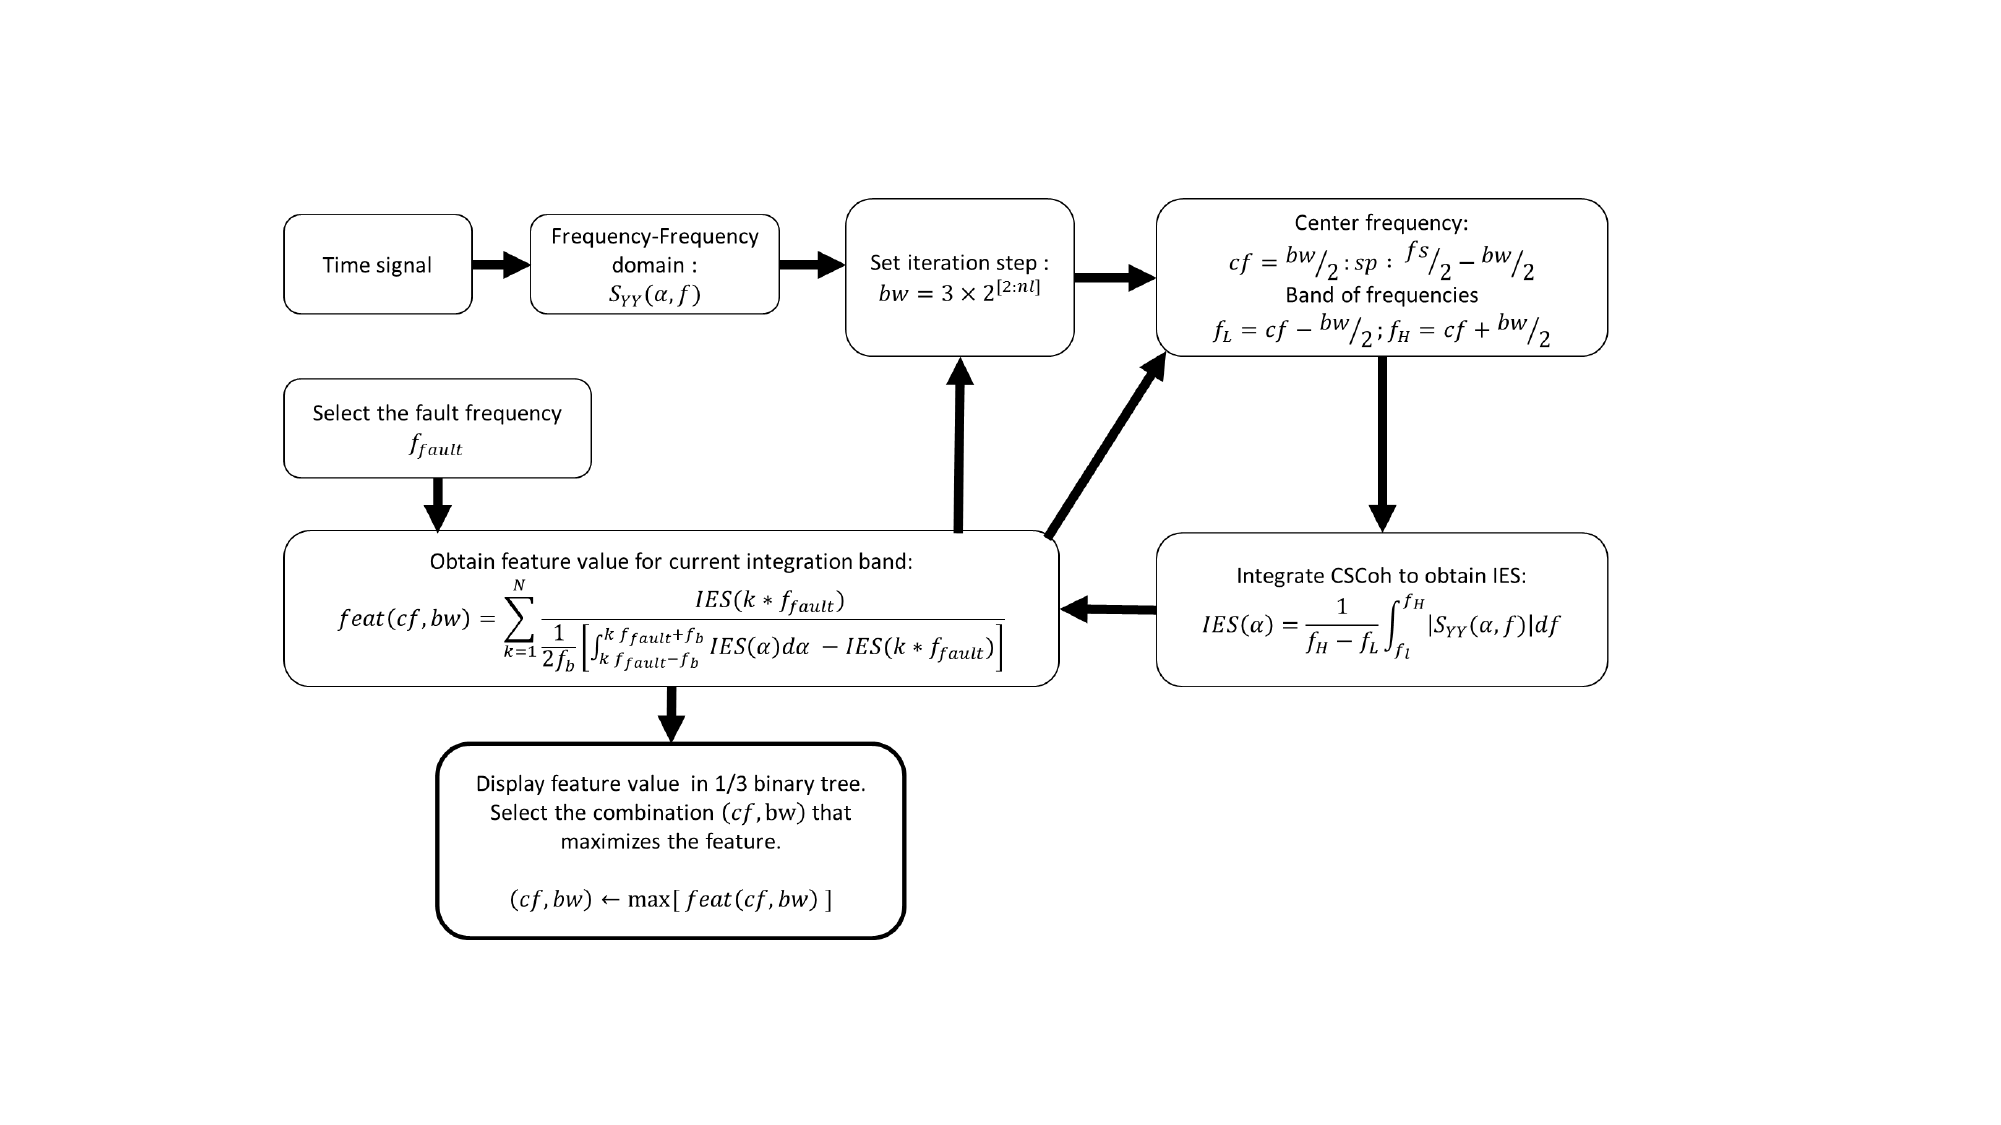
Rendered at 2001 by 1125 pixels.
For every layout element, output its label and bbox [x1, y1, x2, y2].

picture [283, 181, 1629, 940]
